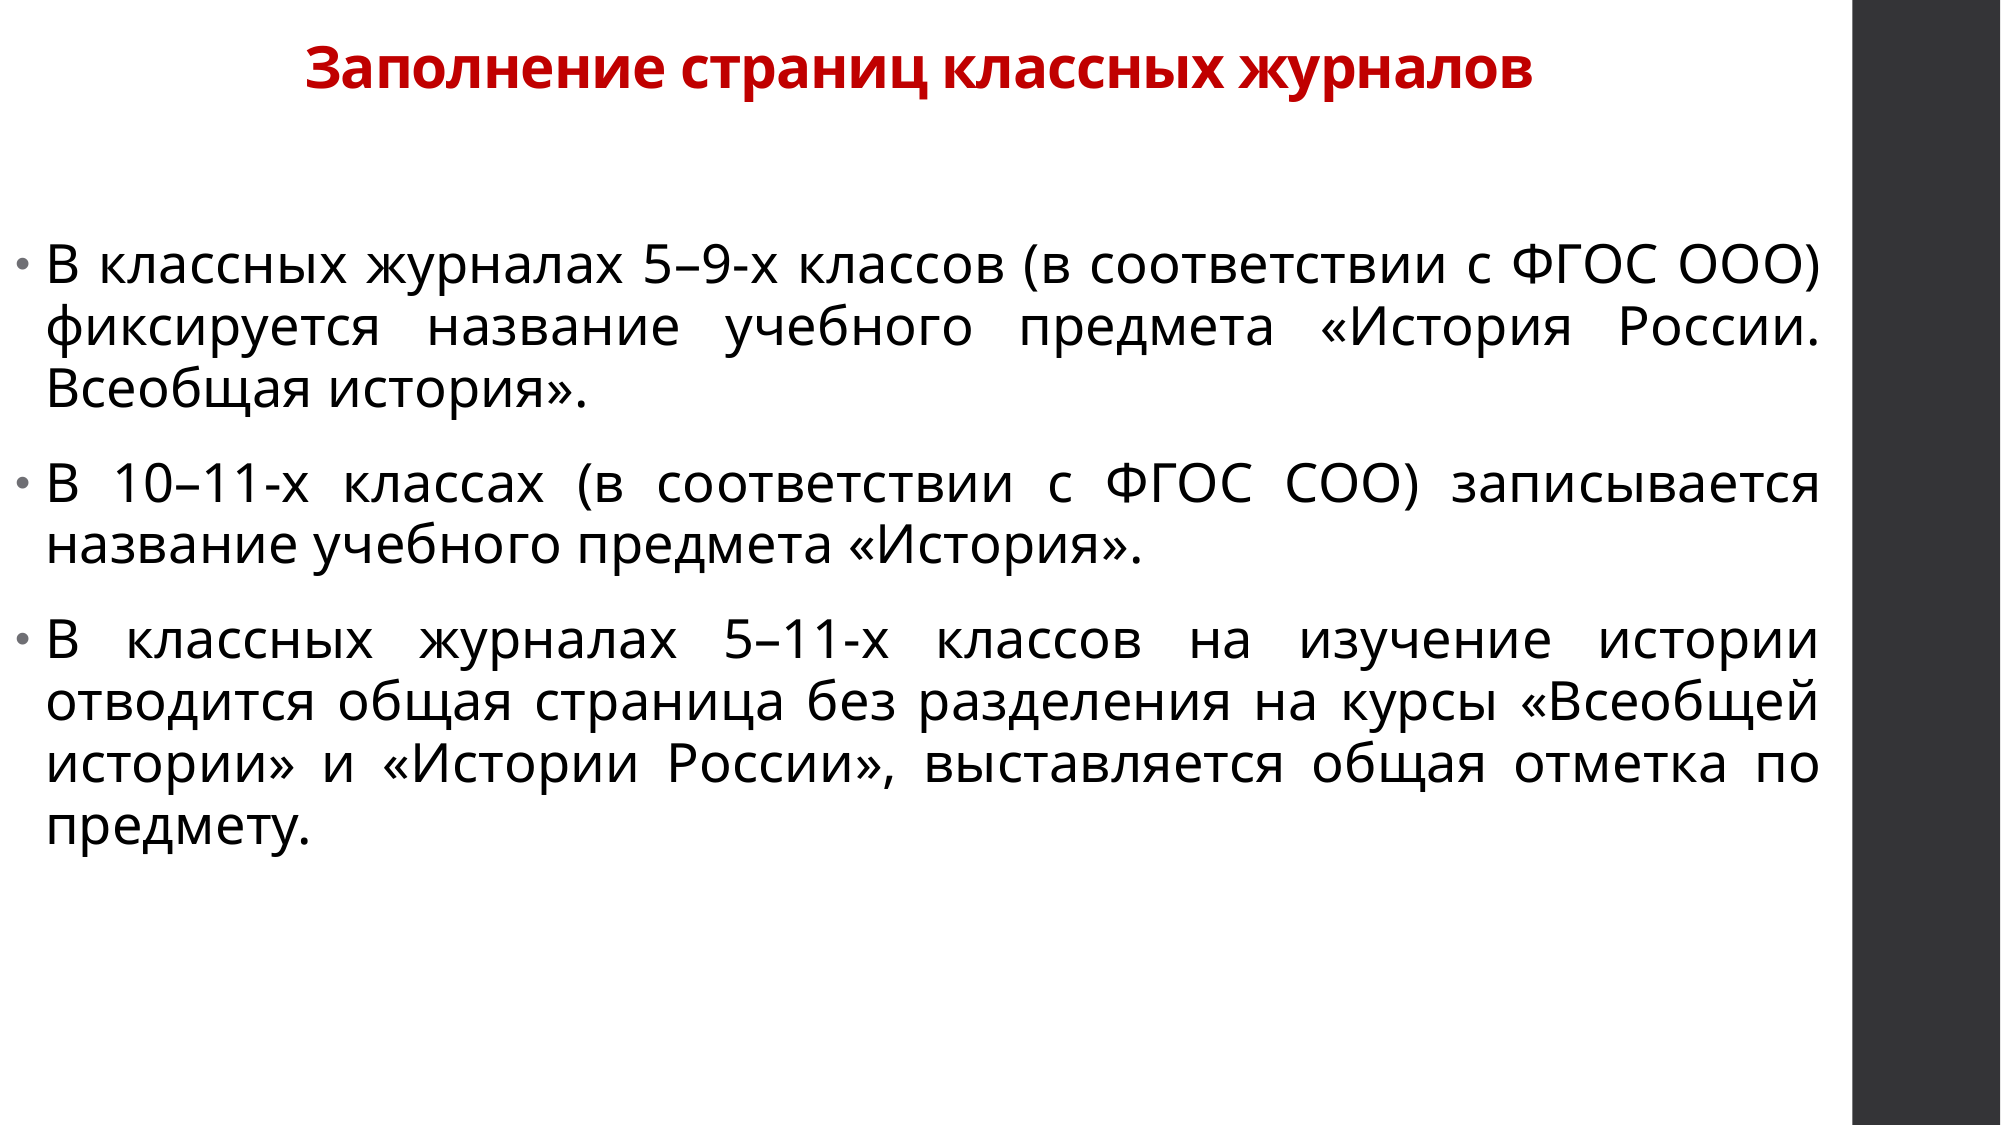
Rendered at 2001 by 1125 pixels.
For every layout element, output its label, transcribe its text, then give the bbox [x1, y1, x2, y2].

title Заполнение страниц классных журналов [126, 26, 1713, 110]
list В классных журналах 5–9-х классов (в соответствии с ФГОС ООО) фиксируется название учебного предмета «История России. Всеобщая история». В 10–11-х классах (в соответствии с ФГОС СОО) записывается название учебного предмета «История». В классных журналах 5–11-х классов на изучение истории отводится общая страница без разделения на курсы «Всеобщей истории» и «Истории России», выставляется общая отметка по предмету. [0, 226, 1840, 1125]
